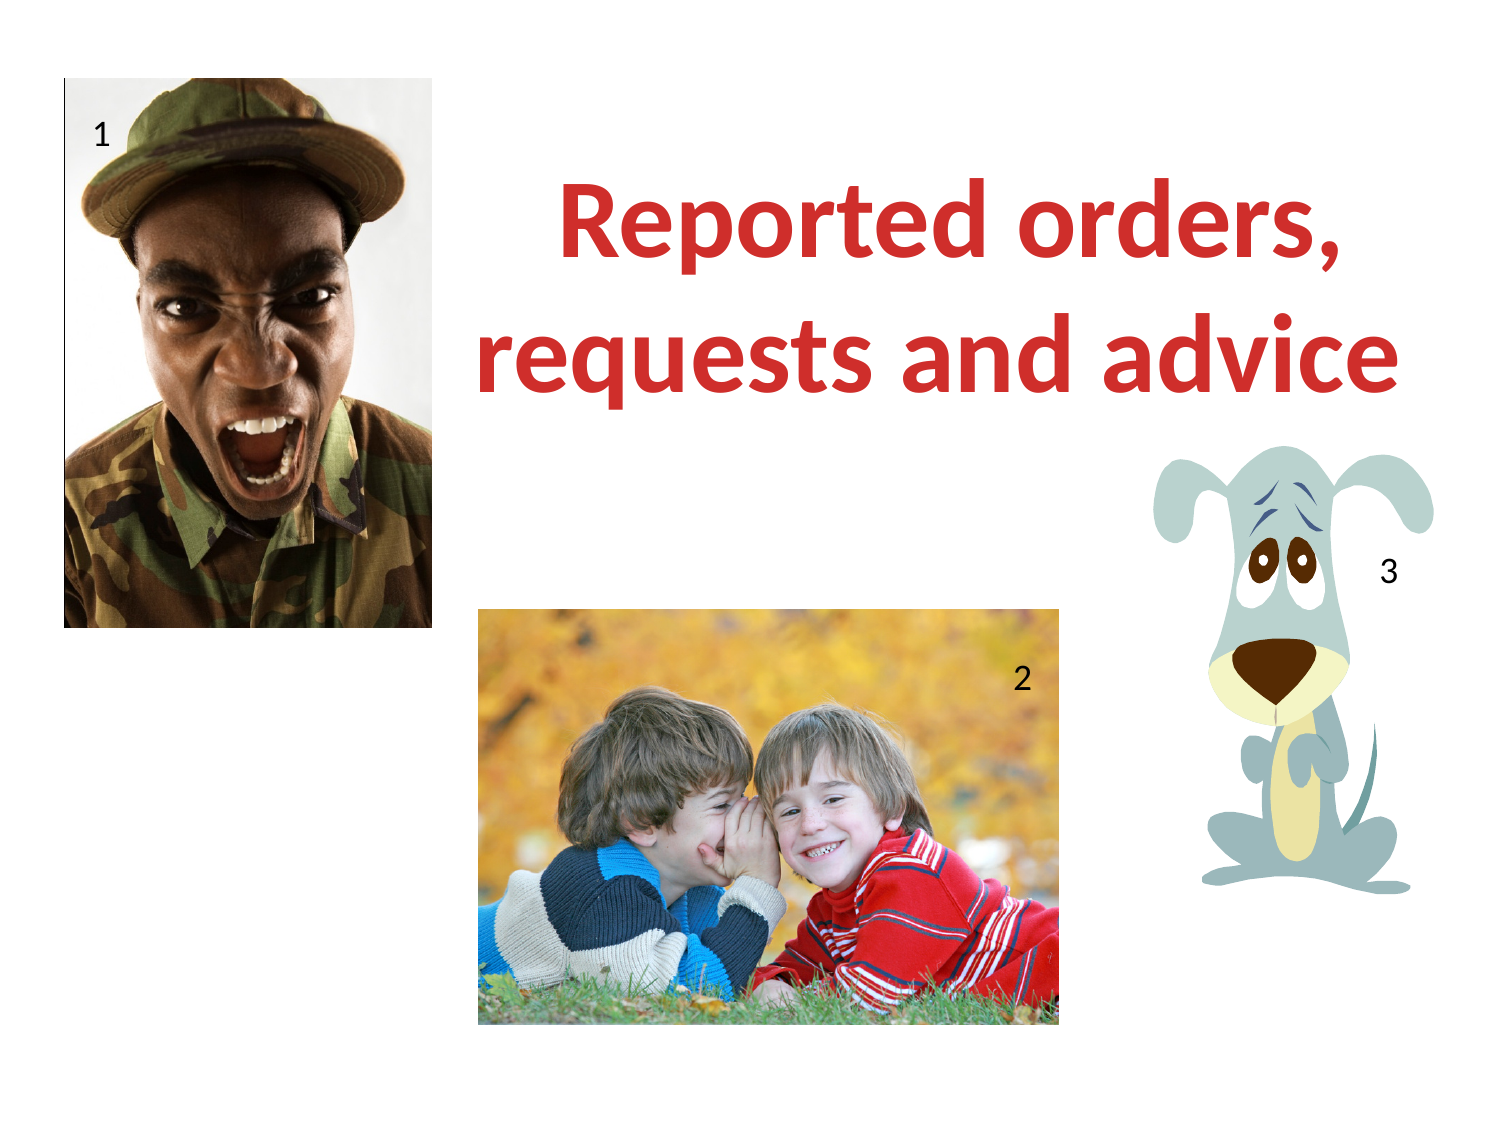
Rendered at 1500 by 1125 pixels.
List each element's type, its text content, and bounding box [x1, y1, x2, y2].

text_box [64, 77, 432, 628]
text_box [1151, 444, 1436, 896]
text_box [477, 609, 1059, 1025]
text_box Reported orders, requests and advice [459, 137, 1443, 423]
